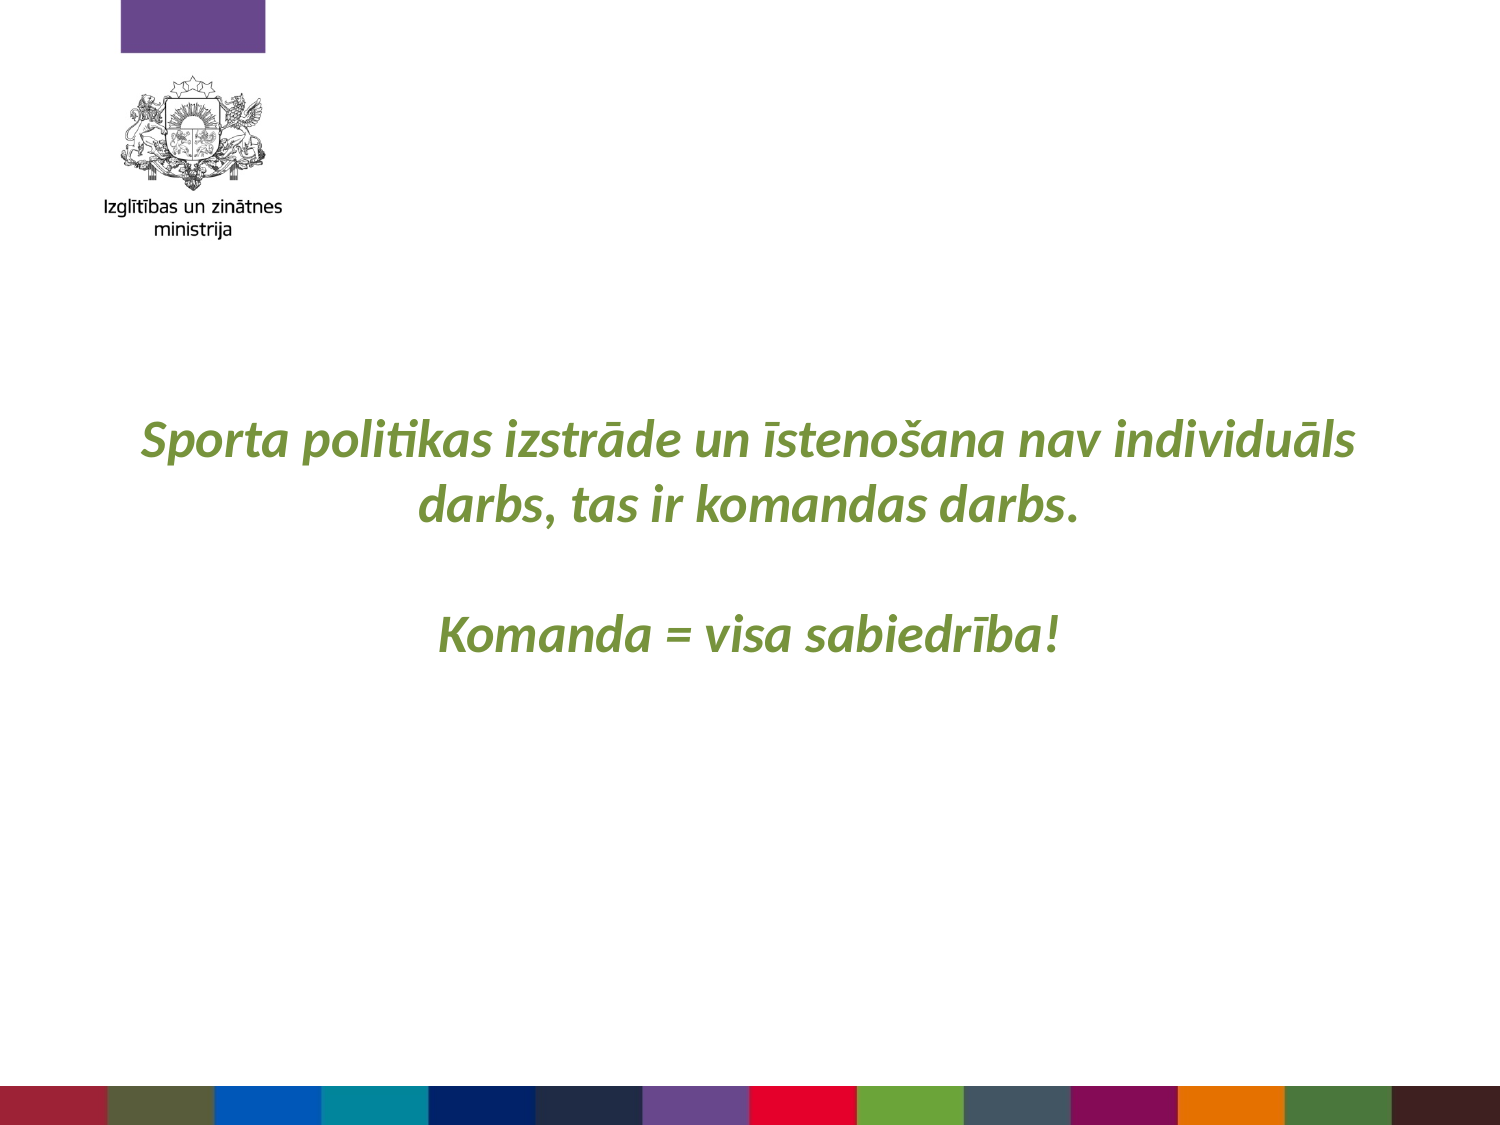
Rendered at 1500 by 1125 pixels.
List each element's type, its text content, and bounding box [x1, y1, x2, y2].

picture [326, 1085, 1500, 1125]
picture [0, 1085, 321, 1125]
picture [48, 0, 338, 322]
title Sporta politikas izstrāde un īstenošana nav individuāls darbs, tas ir komandas darbs. Komanda = visa sabiedrība! [112, 412, 1388, 654]
